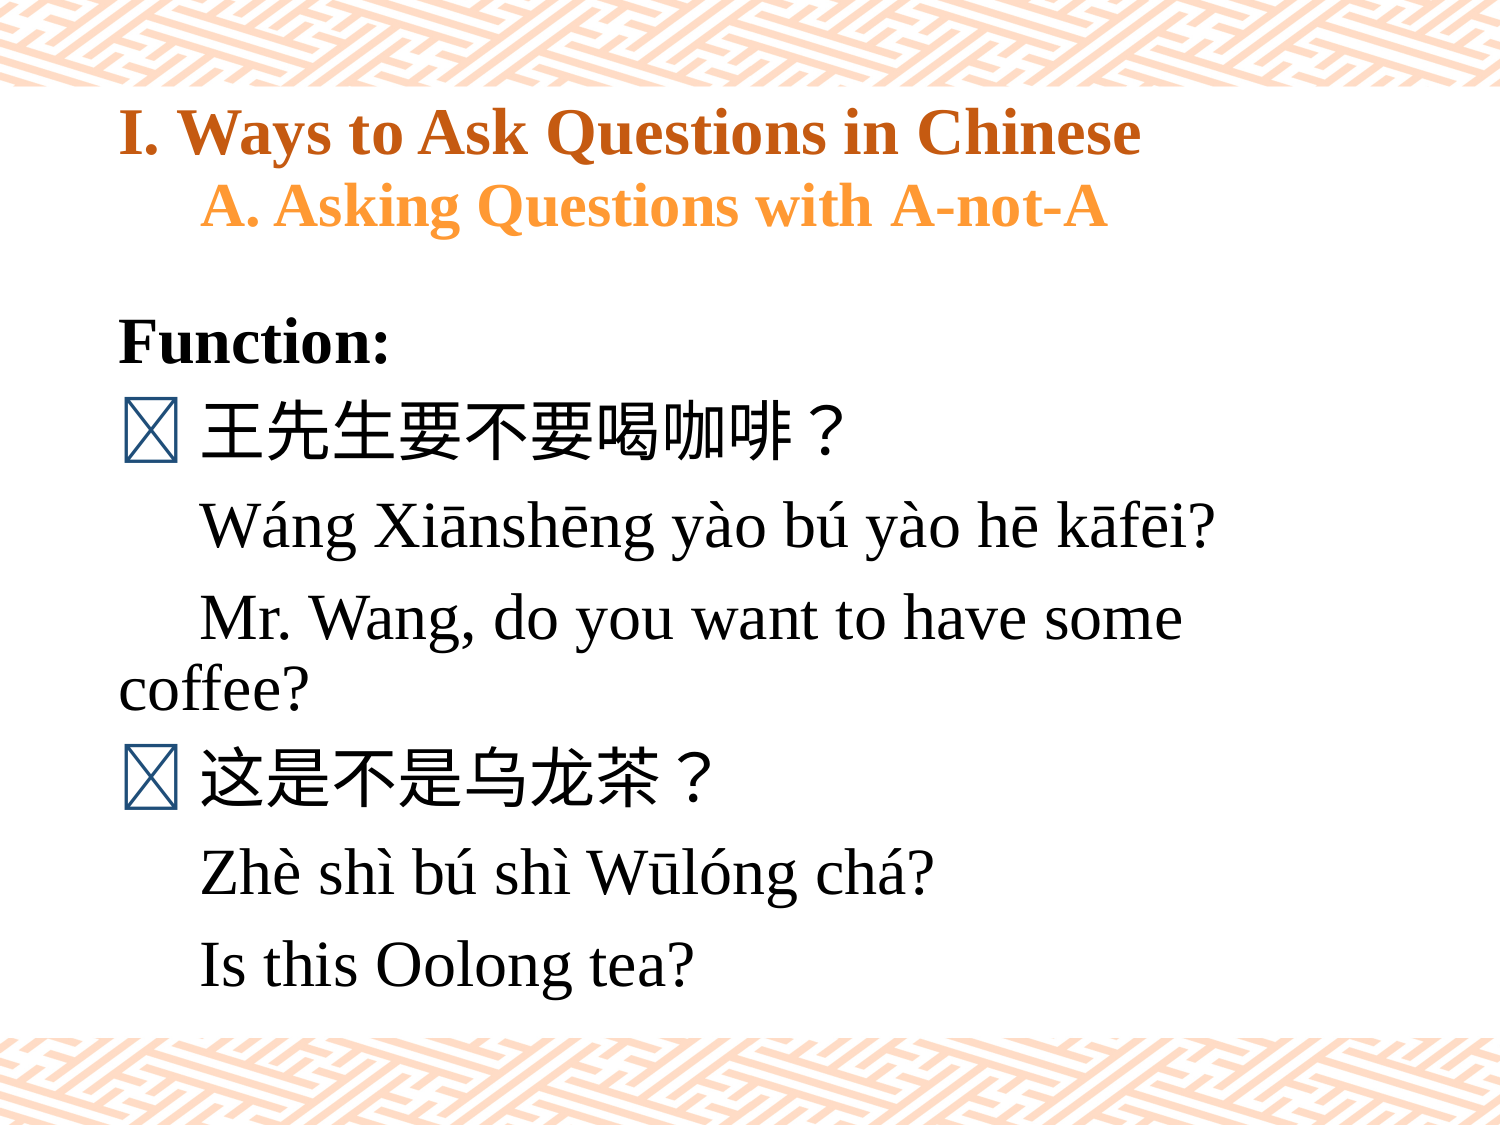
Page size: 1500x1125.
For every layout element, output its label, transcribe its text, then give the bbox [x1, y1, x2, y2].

picture [0, 0, 1500, 1125]
list Function: 王先生要不要喝咖啡？ Wáng Xiānshēng yào bú yào hē kāfēi? Mr. Wang, do you want to have some coffee? 这是不是乌龙茶？ Zhè shì bú shì Wūlóng chá? Is this Oolong tea? [103, 299, 1397, 1014]
title I. Ways to Ask Questions in Chinese A. Asking Questions with A-not-A [103, 59, 1397, 278]
